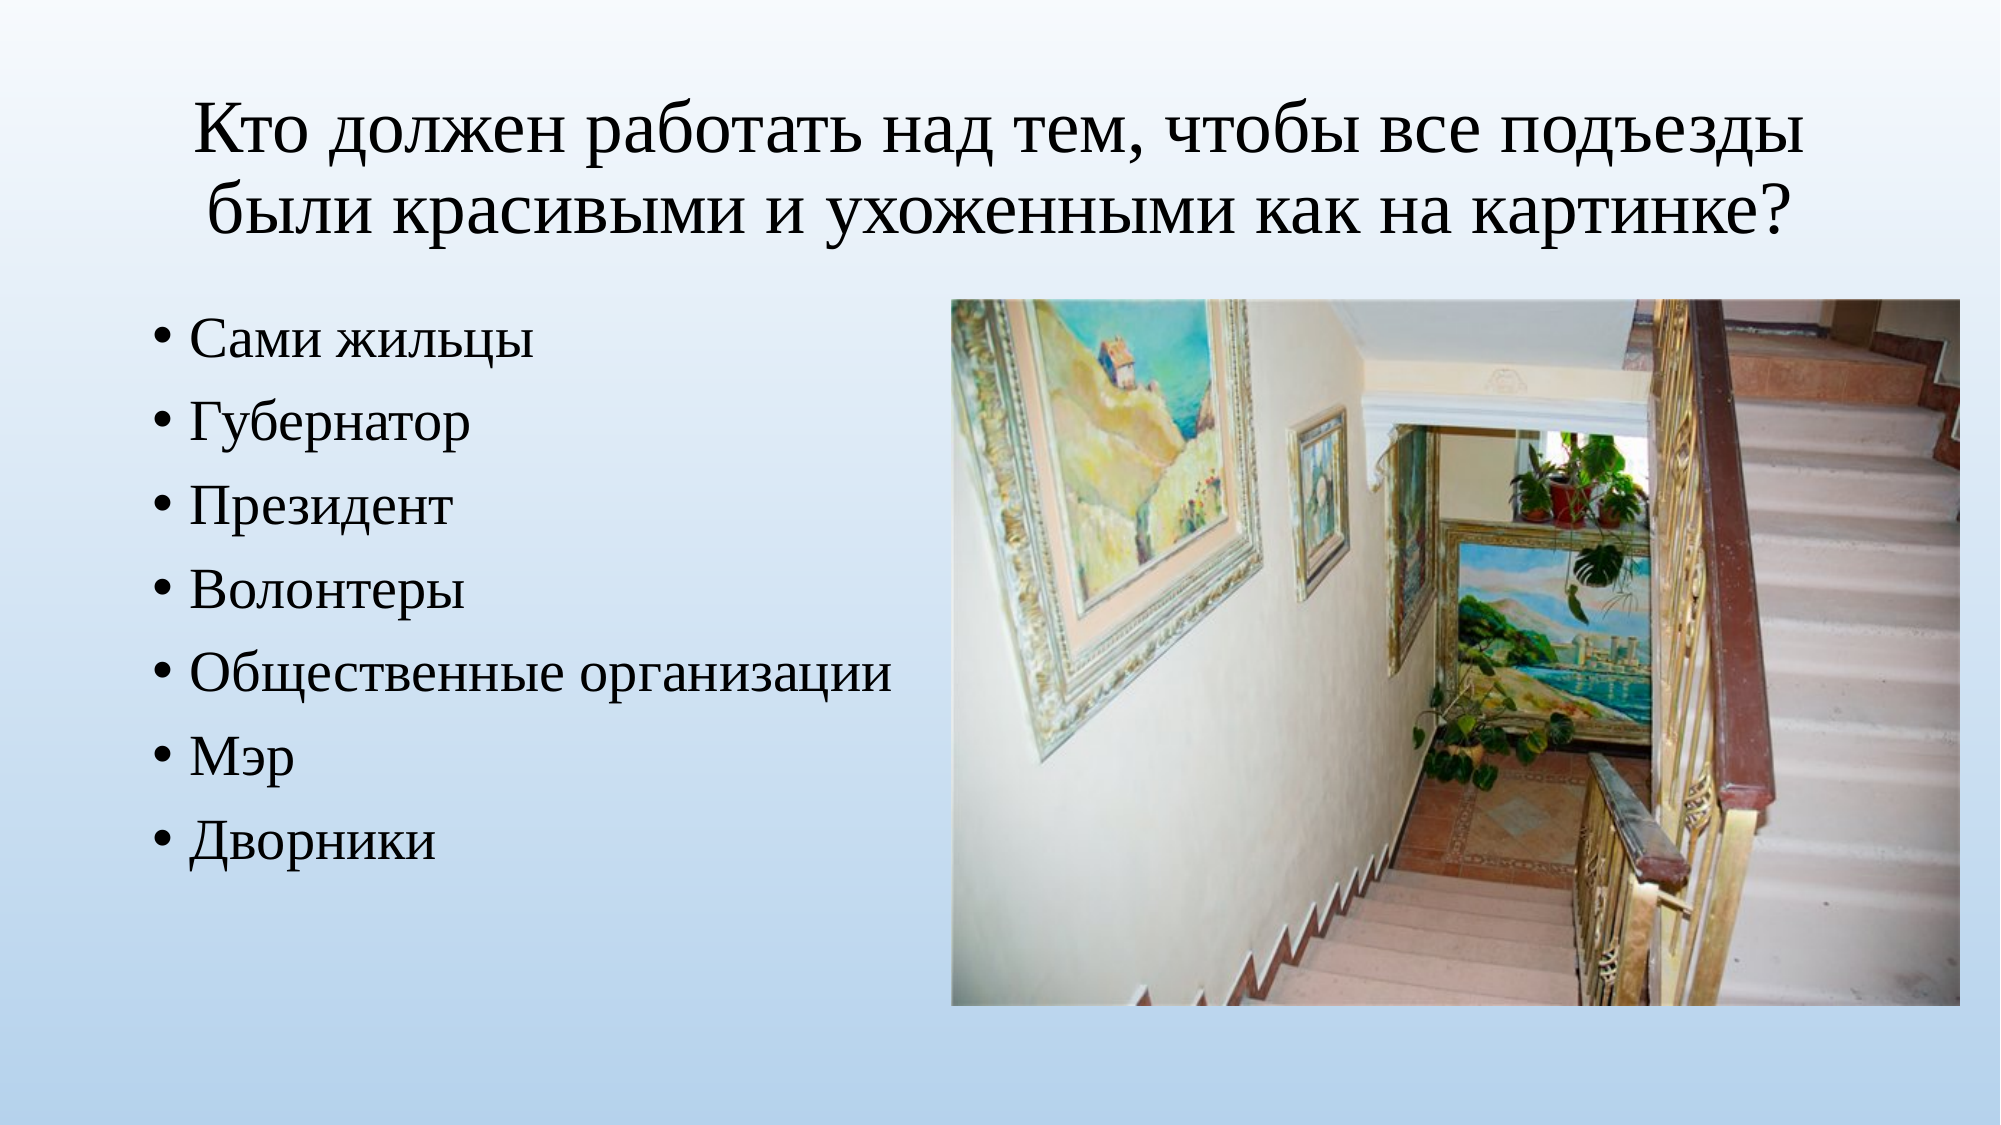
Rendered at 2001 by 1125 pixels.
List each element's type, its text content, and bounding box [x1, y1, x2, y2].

picture [951, 299, 1960, 1006]
title Кто должен работать над тем, чтобы все подъезды были красивыми и ухоженными как на картинке? [137, 59, 1863, 278]
list Сами жильцы Губернатор Президент Волонтеры Общественные организации Мэр Дворники [137, 299, 1220, 1043]
